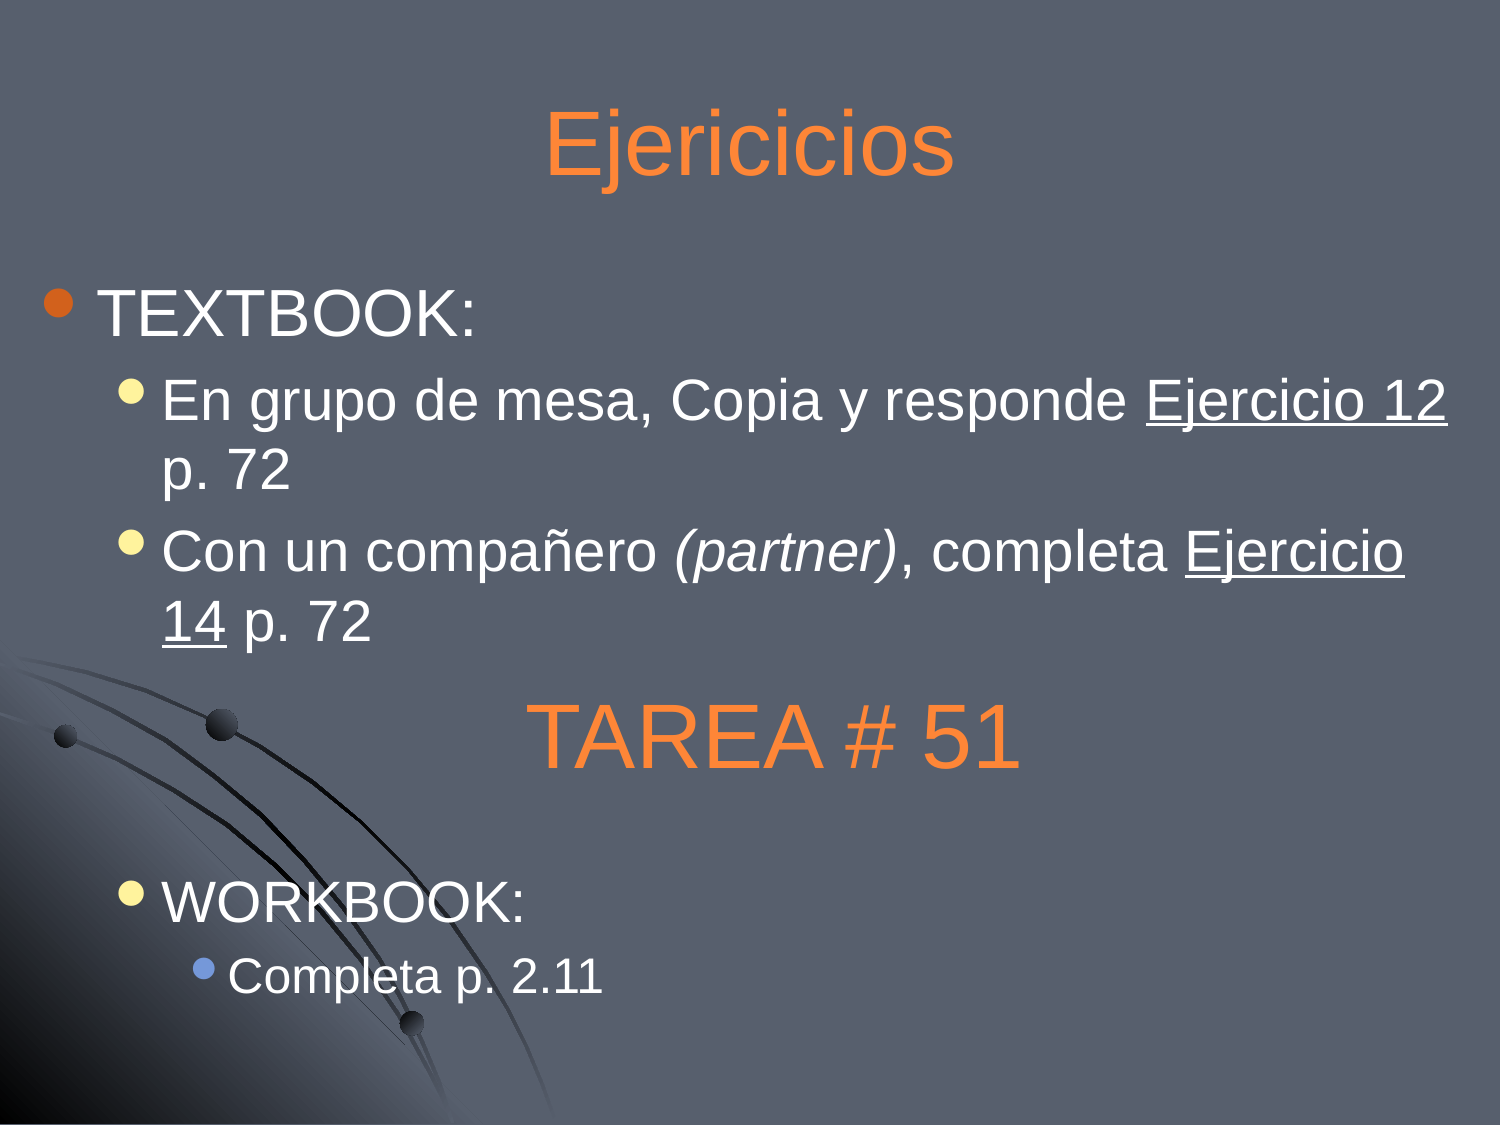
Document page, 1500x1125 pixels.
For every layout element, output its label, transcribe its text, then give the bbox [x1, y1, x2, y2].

text_box TAREA # 51 [99, 637, 1450, 825]
title Ejericicios [75, 45, 1425, 233]
list TEXTBOOK: En grupo de mesa, Copia y responde Ejercicio 12 p. 72 Con un compañero (partner), completa Ejercicio 14 p. 72 WORKBOOK: Completa p. 2.11 [24, 262, 1475, 1006]
